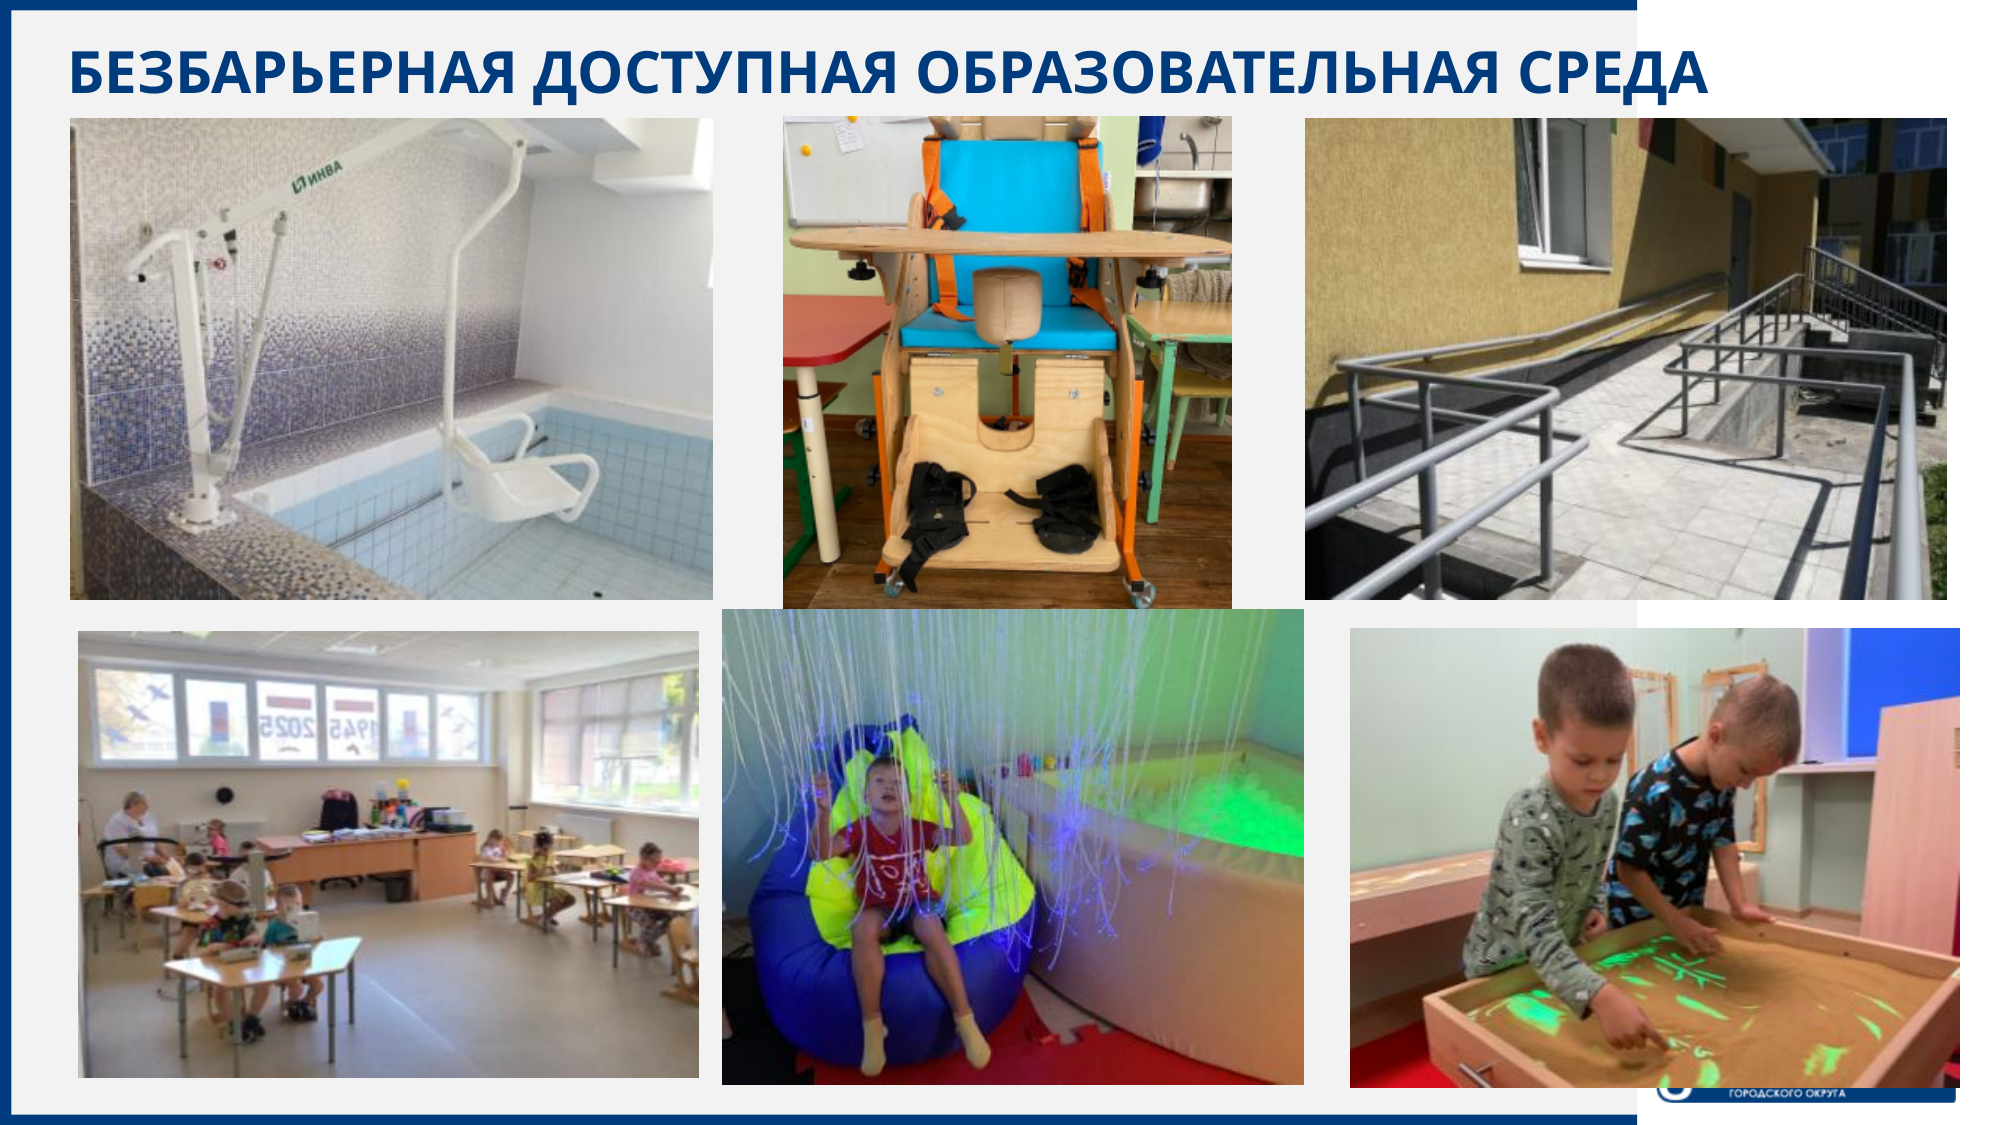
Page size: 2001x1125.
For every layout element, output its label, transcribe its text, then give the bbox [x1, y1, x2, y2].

picture [70, 118, 713, 600]
picture [1349, 628, 1960, 1102]
slide_number 8 [1877, 1088, 1924, 1096]
picture [78, 631, 699, 1079]
picture [1305, 118, 1947, 600]
picture [722, 116, 1304, 1085]
text_box Безбарьерная доступная образовательная среда [67, 0, 2000, 154]
